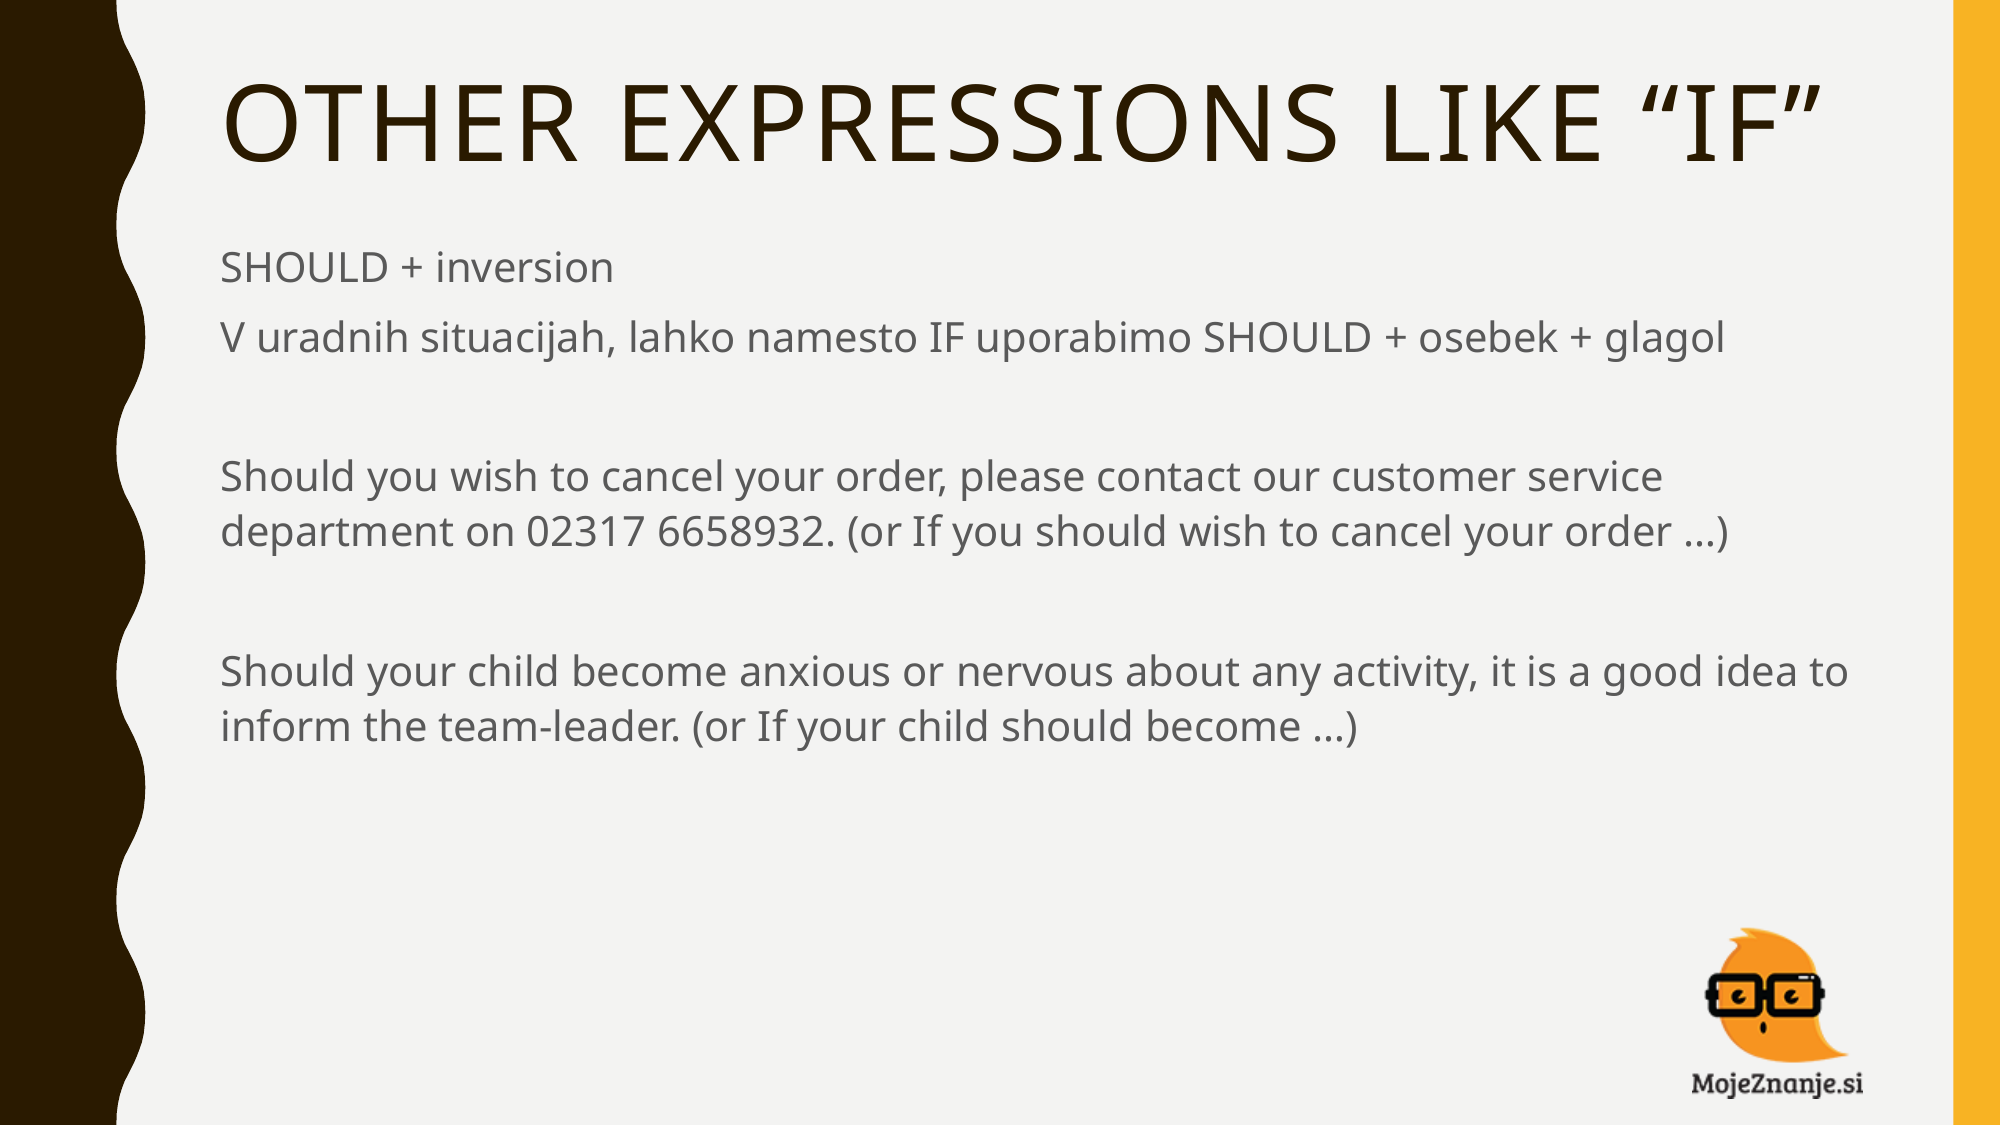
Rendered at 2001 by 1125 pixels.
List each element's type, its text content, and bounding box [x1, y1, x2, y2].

picture [1692, 1034, 1863, 1099]
list SHOULD + inversion V uradnih situacijah, lahko namesto IF uporabimo SHOULD + osebek + glagol Should you wish to cancel your order, please contact our customer service department on 02317 6658932. (or If you should wish to cancel your order …) Should your child become anxious or nervous about any activity, it is a good idea to inform the team-leader. (or If your child should become …) [205, 228, 1875, 1034]
title OTHER EXPRESSIONS LIKE “IF” [205, 62, 1875, 228]
